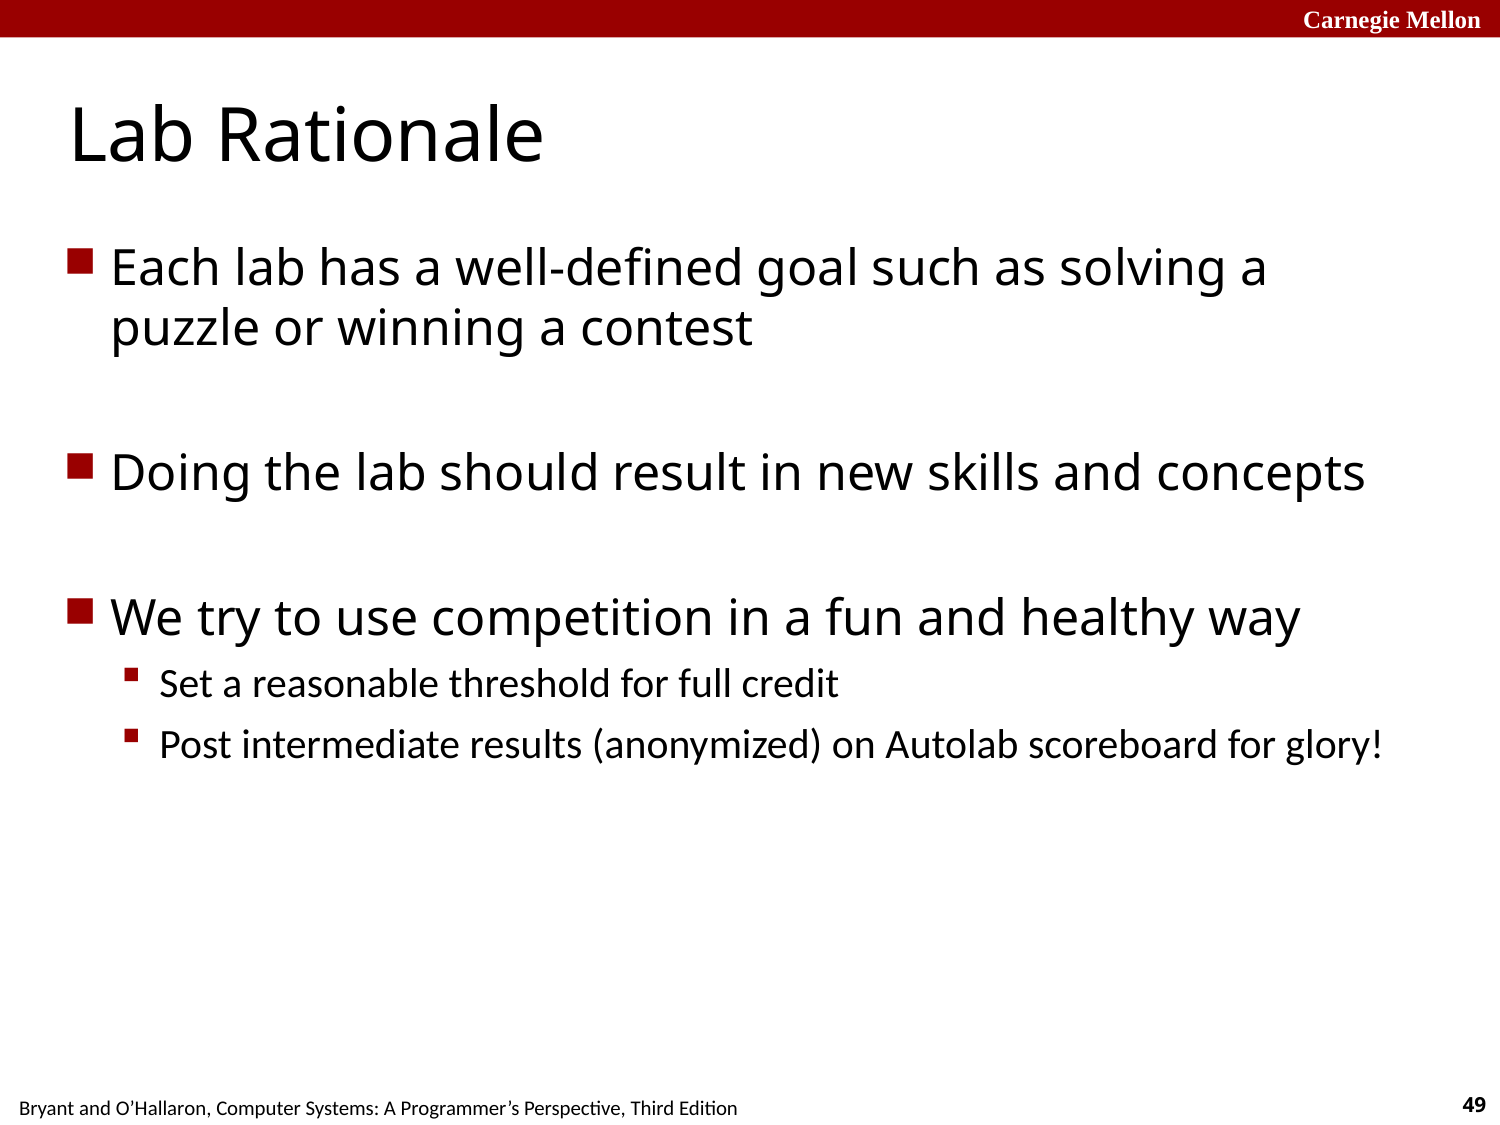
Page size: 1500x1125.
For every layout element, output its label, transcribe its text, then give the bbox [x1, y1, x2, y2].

title Lab Rationale [62, 41, 1438, 222]
list Each lab has a well-defined goal such as solving a puzzle or winning a contest Doing the lab should result in new skills and concepts We try to use competition in a fun and healthy way Set a reasonable threshold for full credit Post intermediate results (anonymized) on Autolab scoreboard for glory! [62, 228, 1438, 1122]
